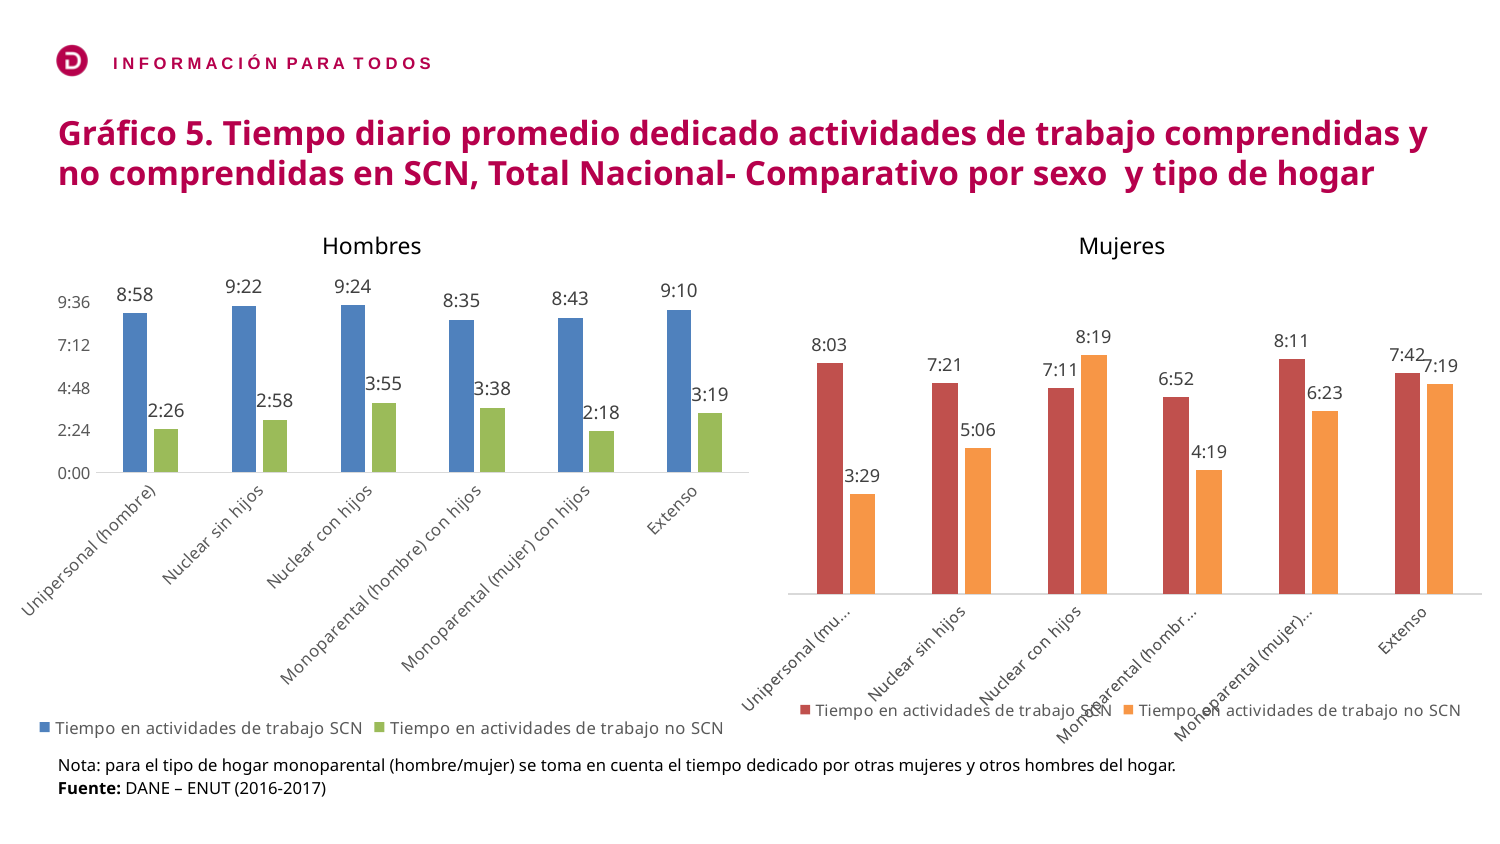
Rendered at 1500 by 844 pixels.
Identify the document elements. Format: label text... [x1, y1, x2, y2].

picture [53, 42, 91, 79]
table_header Hombres [0, 222, 750, 269]
text_box Gráfico 5. Tiempo diario promedio dedicado actividades de trabajo comprendidas y no comprendidas en SCN, Total Nacional- Comparativo por sexo y tipo de hogar [43, 105, 1457, 200]
table_header Mujeres [750, 222, 1500, 283]
chart [0, 270, 1500, 749]
text_box Nota: para el tipo de hogar monoparental (hombre/mujer) se toma en cuenta el tiempo dedicado por otras mujeres y otros hombres del hogar. Fuente: DANE – ENUT (2016-2017) [43, 754, 1457, 806]
